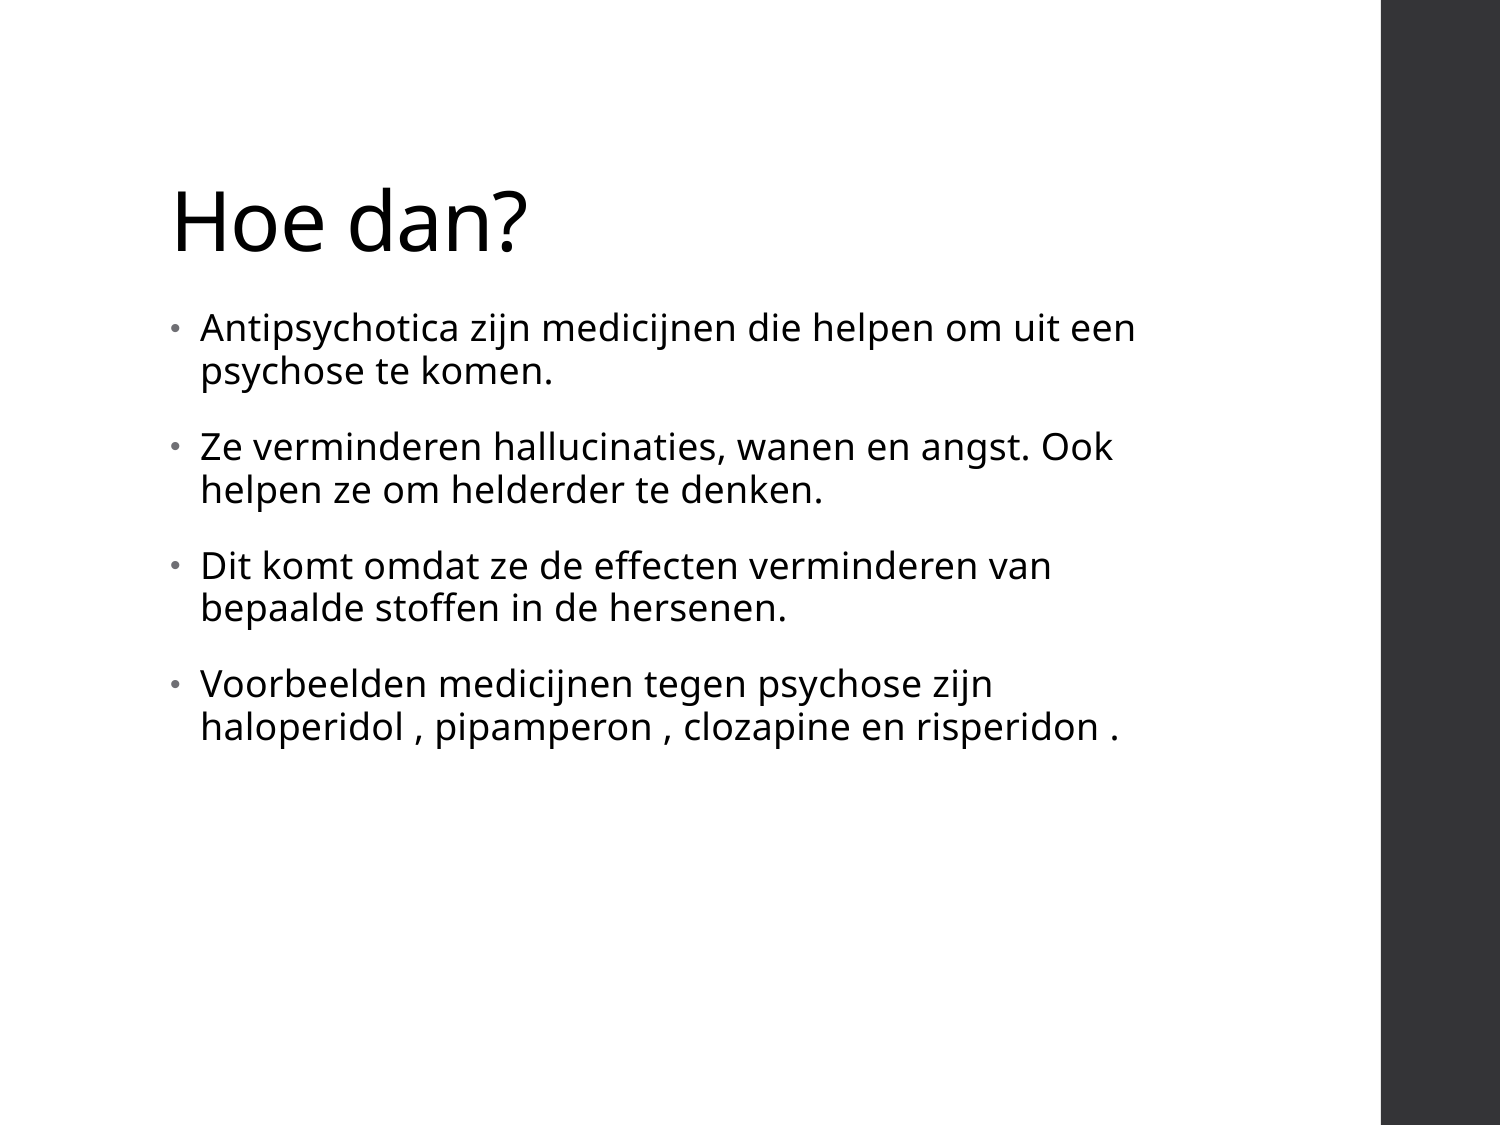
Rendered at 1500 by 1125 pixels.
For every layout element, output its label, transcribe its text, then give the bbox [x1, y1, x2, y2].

list Antipsychotica zijn medicijnen die helpen om uit een psychose te komen. Ze verminderen hallucinaties, wanen en angst. Ook helpen ze om helderder te denken. Dit komt omdat ze de effecten verminderen van bepaalde stoffen in de hersenen. Voorbeelden medicijnen tegen psychose zijn haloperidol , pipamperon , clozapine en risperidon . [155, 299, 1213, 1014]
title Hoe dan? [155, 60, 1348, 278]
